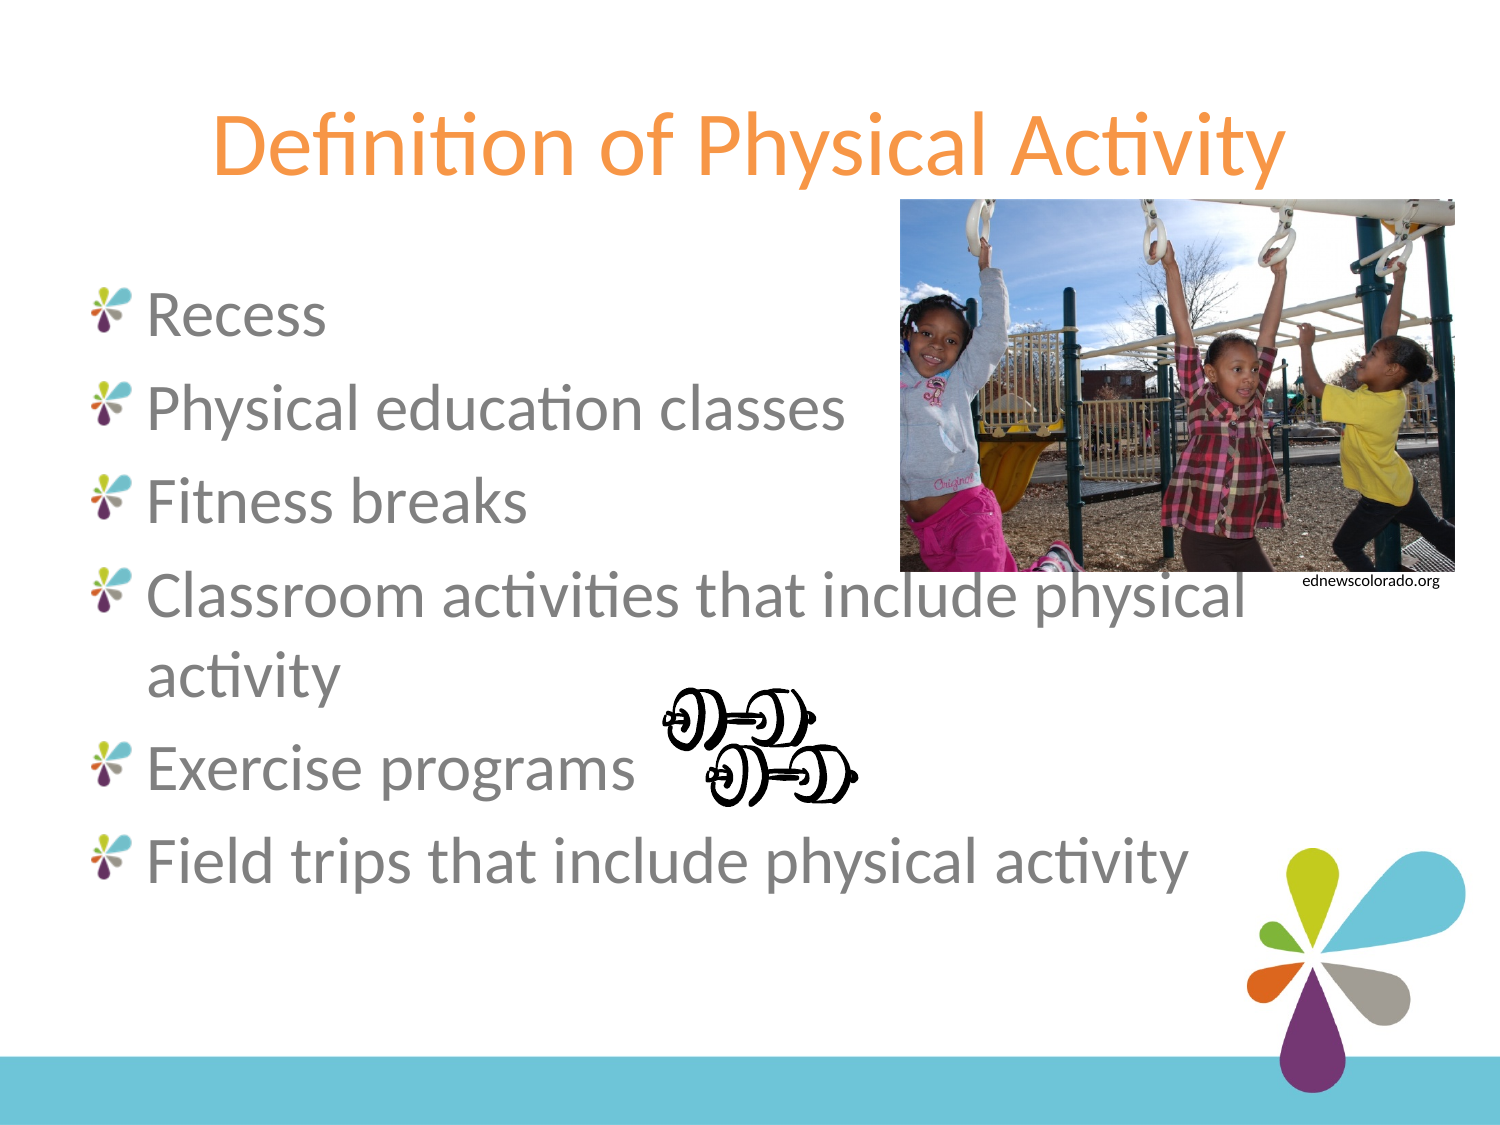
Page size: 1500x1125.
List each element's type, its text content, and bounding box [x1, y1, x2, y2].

picture [90, 833, 133, 881]
text_box ednewscolorado.org [1287, 562, 1463, 598]
picture [90, 286, 133, 334]
picture [90, 566, 133, 614]
picture [90, 740, 133, 788]
picture [899, 199, 1456, 572]
title Definition of Physical Activity [75, 45, 1425, 233]
picture [0, 848, 1500, 1125]
picture [90, 473, 133, 521]
list Recess Physical education classes Fitness breaks Classroom activities that include physical activity Exercise programs Field trips that include physical activity [75, 262, 1425, 1005]
picture [90, 380, 133, 427]
picture [662, 687, 859, 808]
